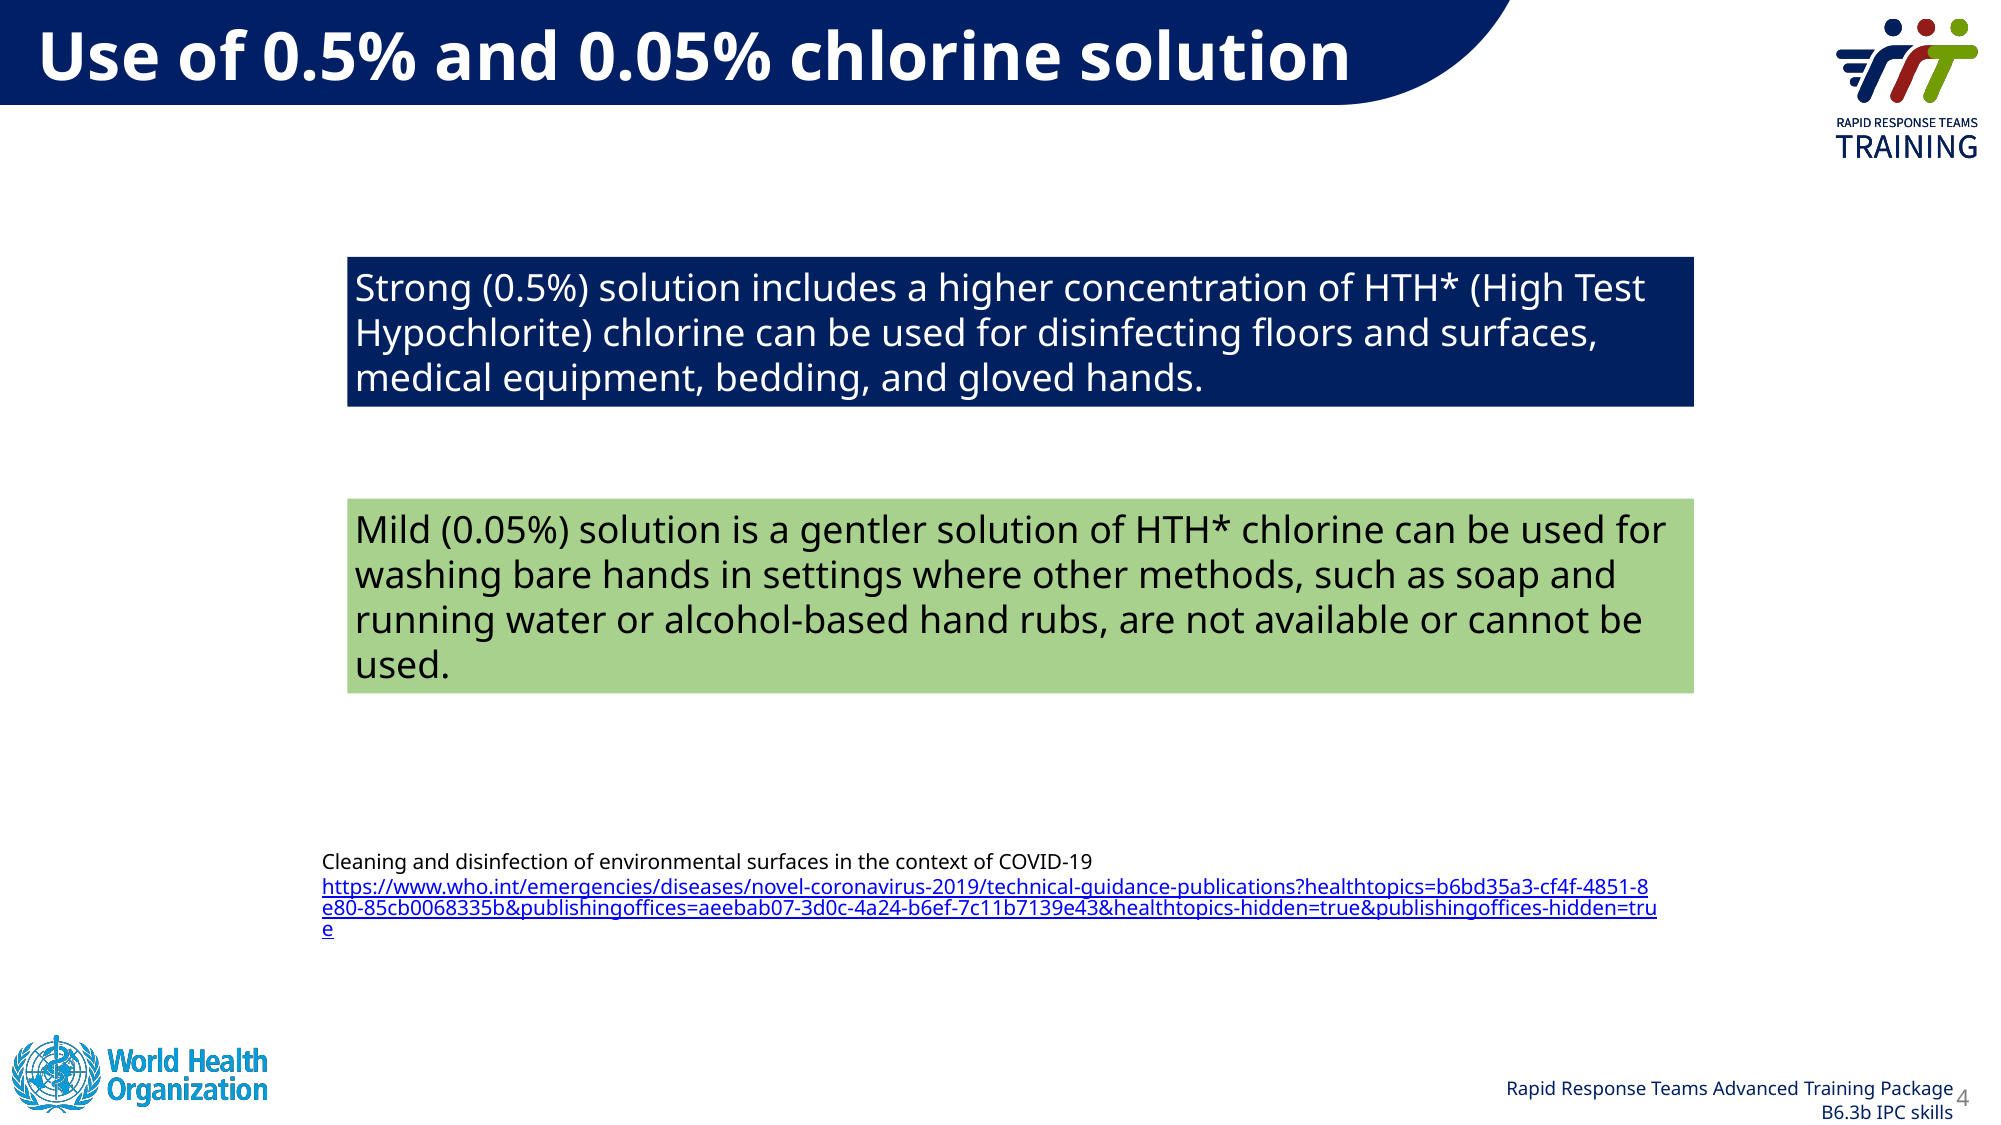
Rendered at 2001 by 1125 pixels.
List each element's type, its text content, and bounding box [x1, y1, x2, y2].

picture [0, 0, 1533, 105]
text_box Mild (0.05%) solution is a gentler solution of HTH* chlorine can be used for washing bare hands in settings where other methods, such as soap and running water or alcohol-based hand rubs, are not available or cannot be used. [347, 498, 1694, 694]
picture [36, 1088, 78, 1105]
text_box Use of 0.5% and 0.05% chlorine solution [22, 15, 1490, 122]
picture [30, 1083, 37, 1091]
text_box Strong (0.5%) solution includes a higher concentration of HTH* (High Test Hypochlorite) chlorine can be used for disinfecting floors and surfaces, medical equipment, bedding, and gloved hands. [347, 256, 1694, 407]
picture [46, 1056, 54, 1062]
picture [59, 1035, 267, 1113]
picture [40, 1062, 47, 1070]
picture [12, 1035, 54, 1068]
text_box Cleaning and disinfection of environmental surfaces in the context of COVID-19 https://www.who.int/emergencies/diseases/novel-coronavirus-2019/technical-guidance-publications?healthtopics=b6bd35a3-cf4f-4851-8e80-85cb0068335b&publishingoffices=aeebab07-3d0c-4a24-b6ef-7c11b7139e43&healthtopics-hidden=true&publishingoffices-hidden=true [314, 841, 1667, 910]
picture [34, 1054, 43, 1078]
picture [50, 1108, 62, 1113]
picture [22, 1062, 26, 1077]
picture [24, 1054, 36, 1087]
picture [1835, 19, 1978, 167]
picture [12, 1083, 48, 1113]
picture [71, 1053, 90, 1091]
